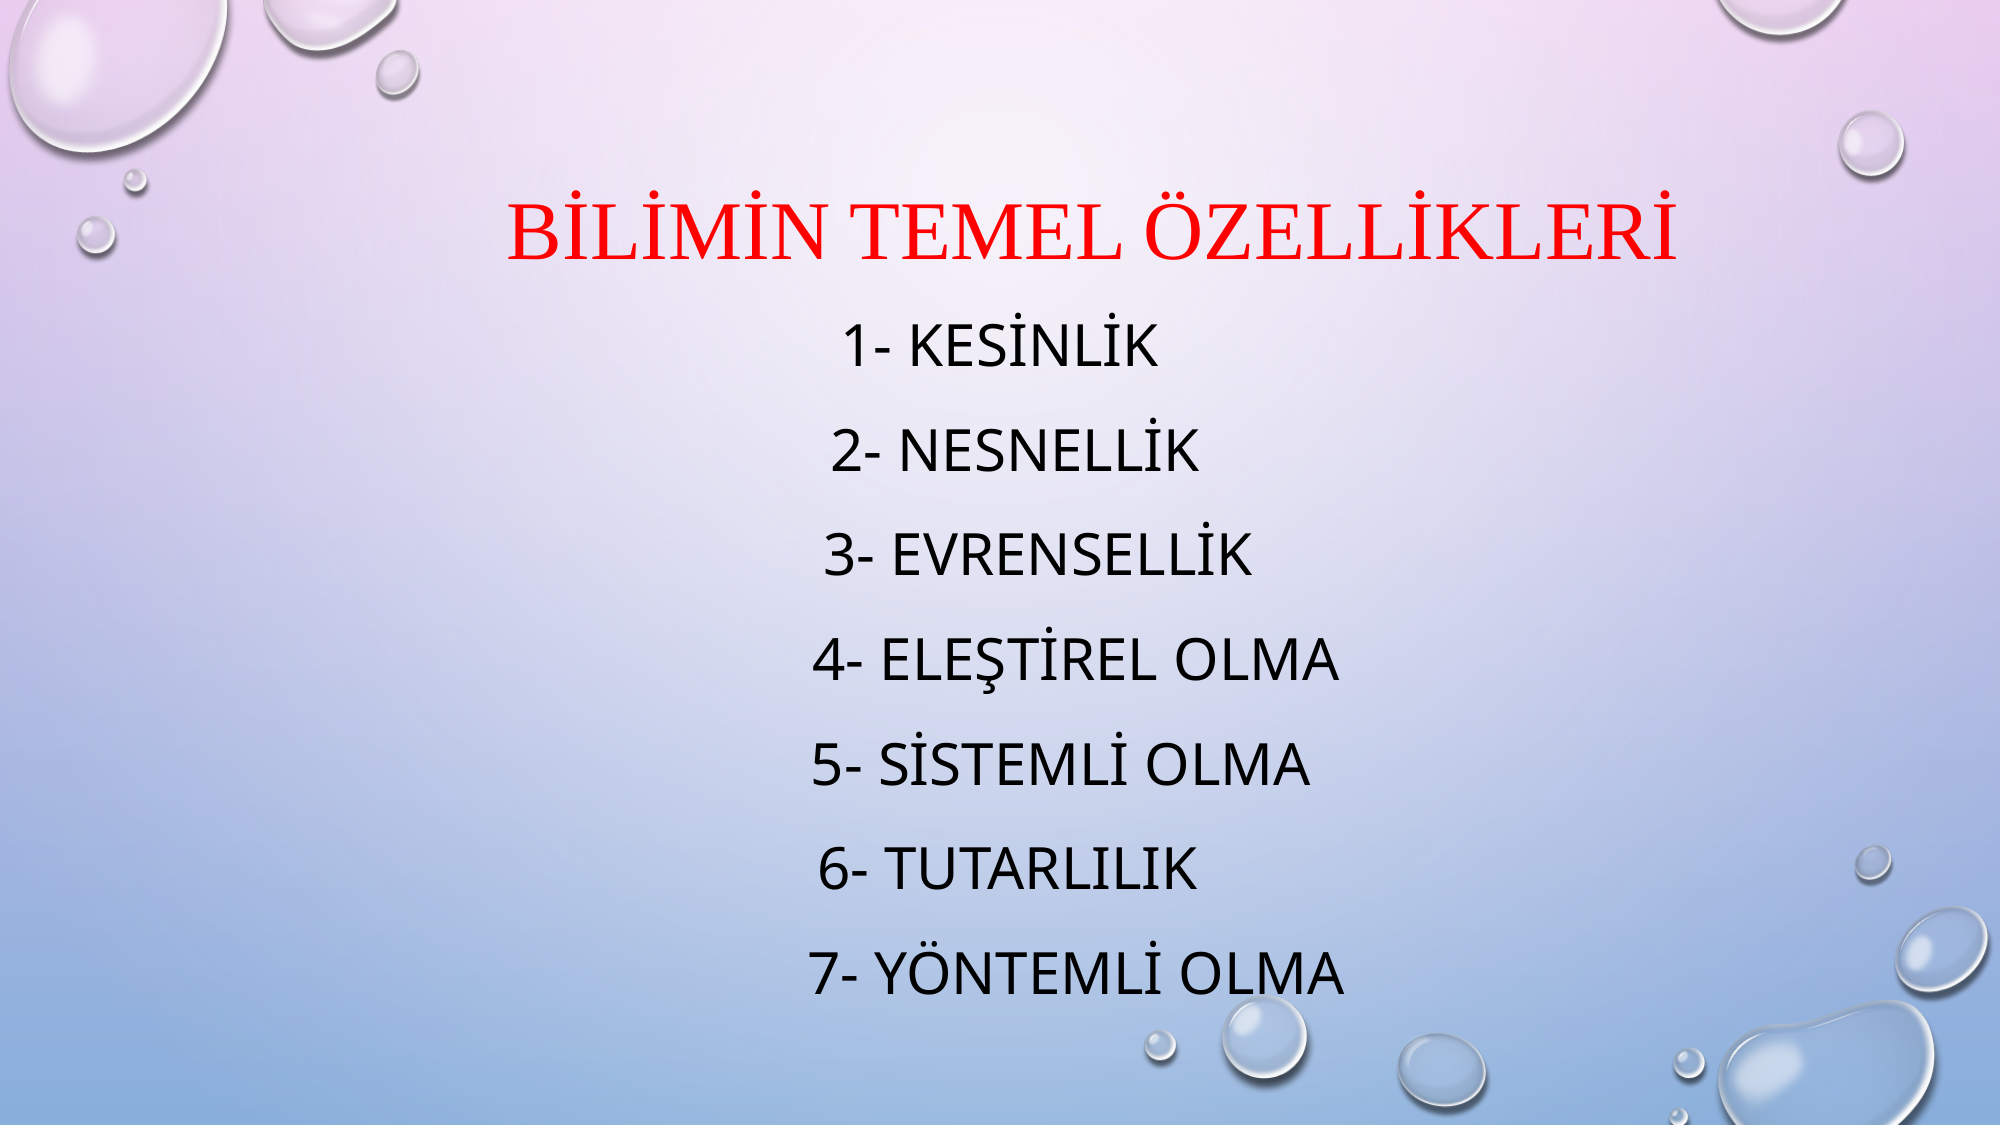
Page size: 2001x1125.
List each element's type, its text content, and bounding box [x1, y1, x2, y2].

list 1- kesinlik 2- nesnellik 3- evrensellik 4- eleştirel olma 5- sistemli olma 6- tutarlılık 7- yöntemli olma [149, 286, 1850, 1063]
picture [0, 0, 2000, 1125]
title Bilimin temel özellikleri [149, 101, 1851, 364]
